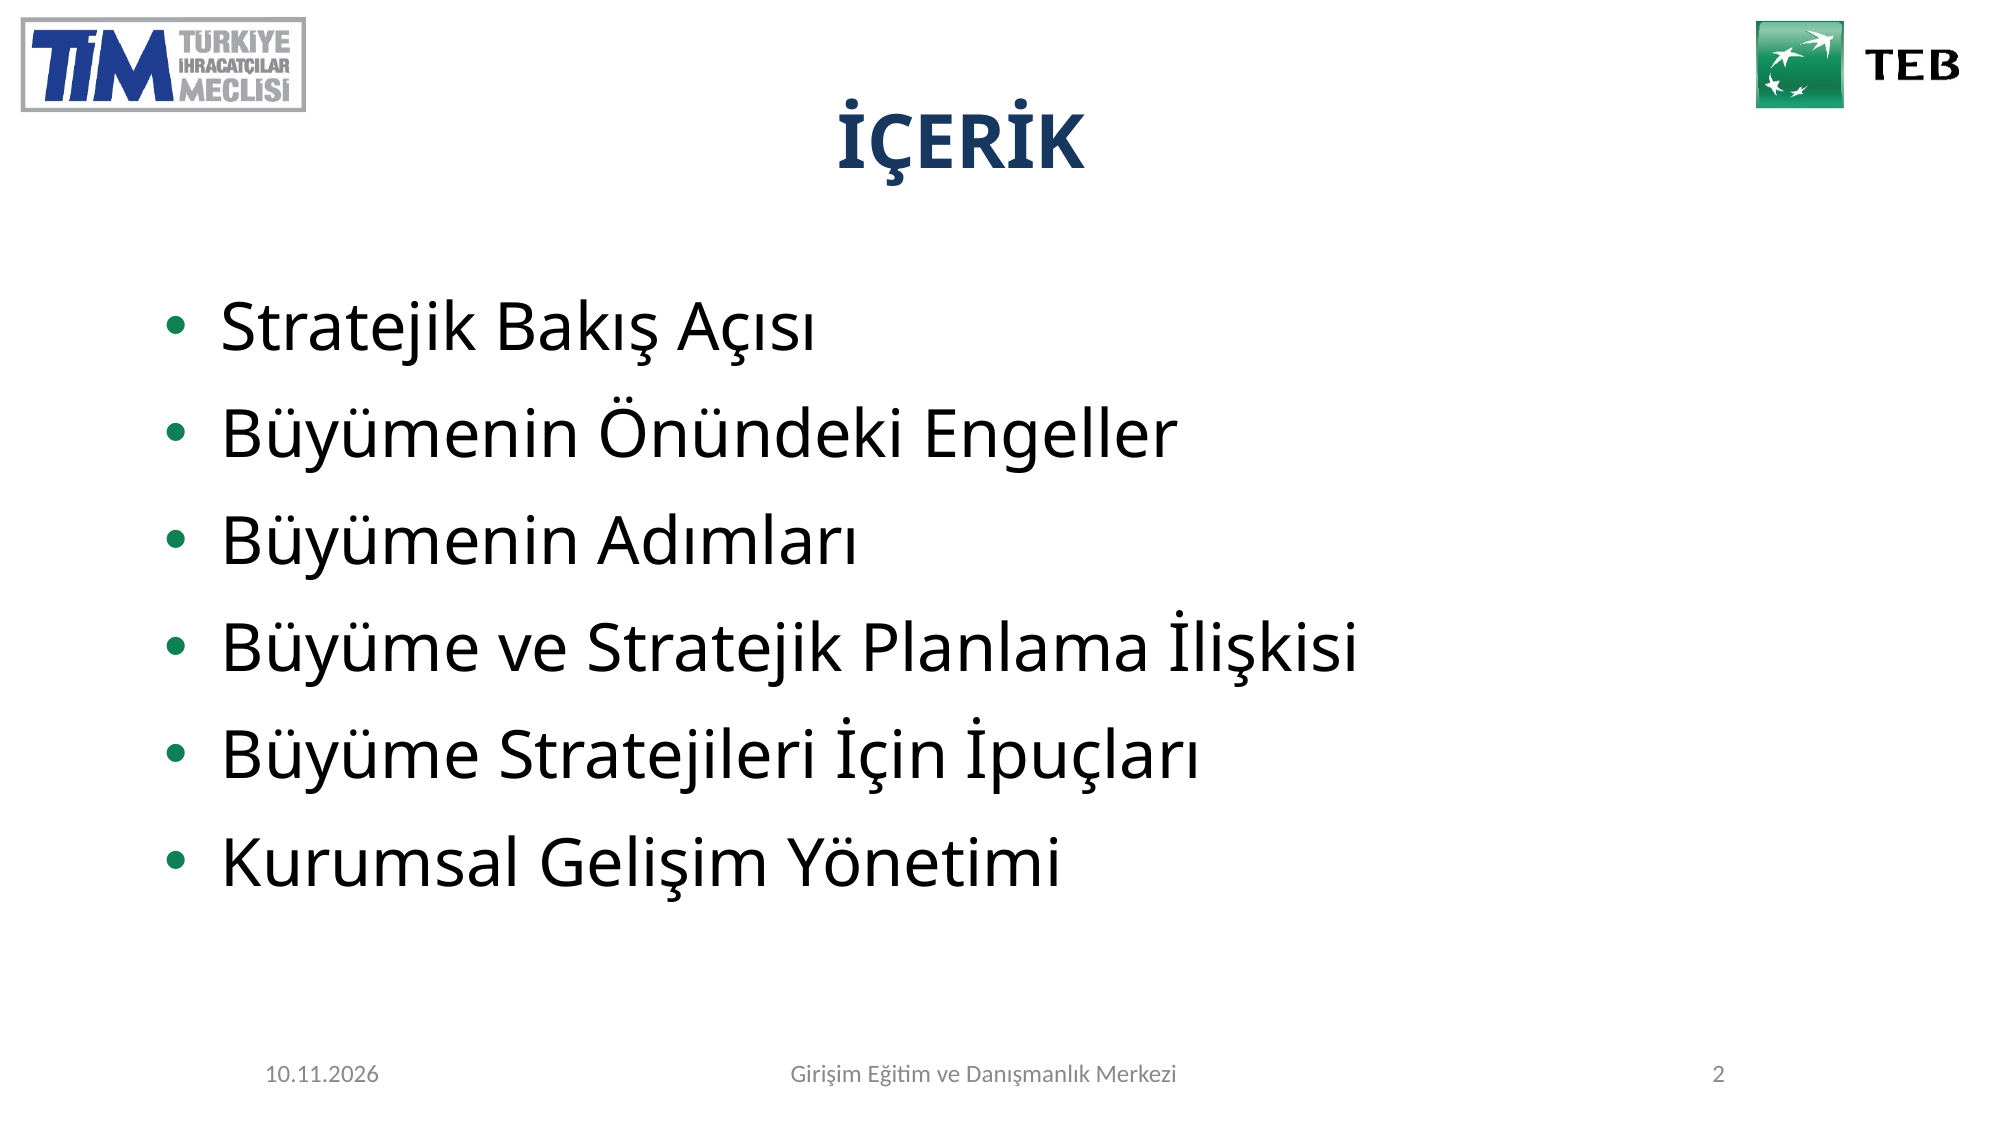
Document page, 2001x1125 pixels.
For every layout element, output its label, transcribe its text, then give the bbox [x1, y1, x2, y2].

picture [19, 15, 308, 114]
list Stratejik Bakış Açısı Büyümenin Önündeki Engeller Büyümenin Adımları Büyüme ve Stratejik Planlama İlişkisi Büyüme Stratejileri İçin İpuçları Kurumsal Gelişim Yönetimi [149, 262, 1804, 977]
title İÇERİK [275, 45, 1648, 233]
slide_number 2 [1314, 1042, 1741, 1103]
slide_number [249, 1042, 654, 1103]
footer Girişim Eğitim ve Danışmanlık Merkezi [700, 1042, 1268, 1103]
picture [1751, 15, 1967, 114]
